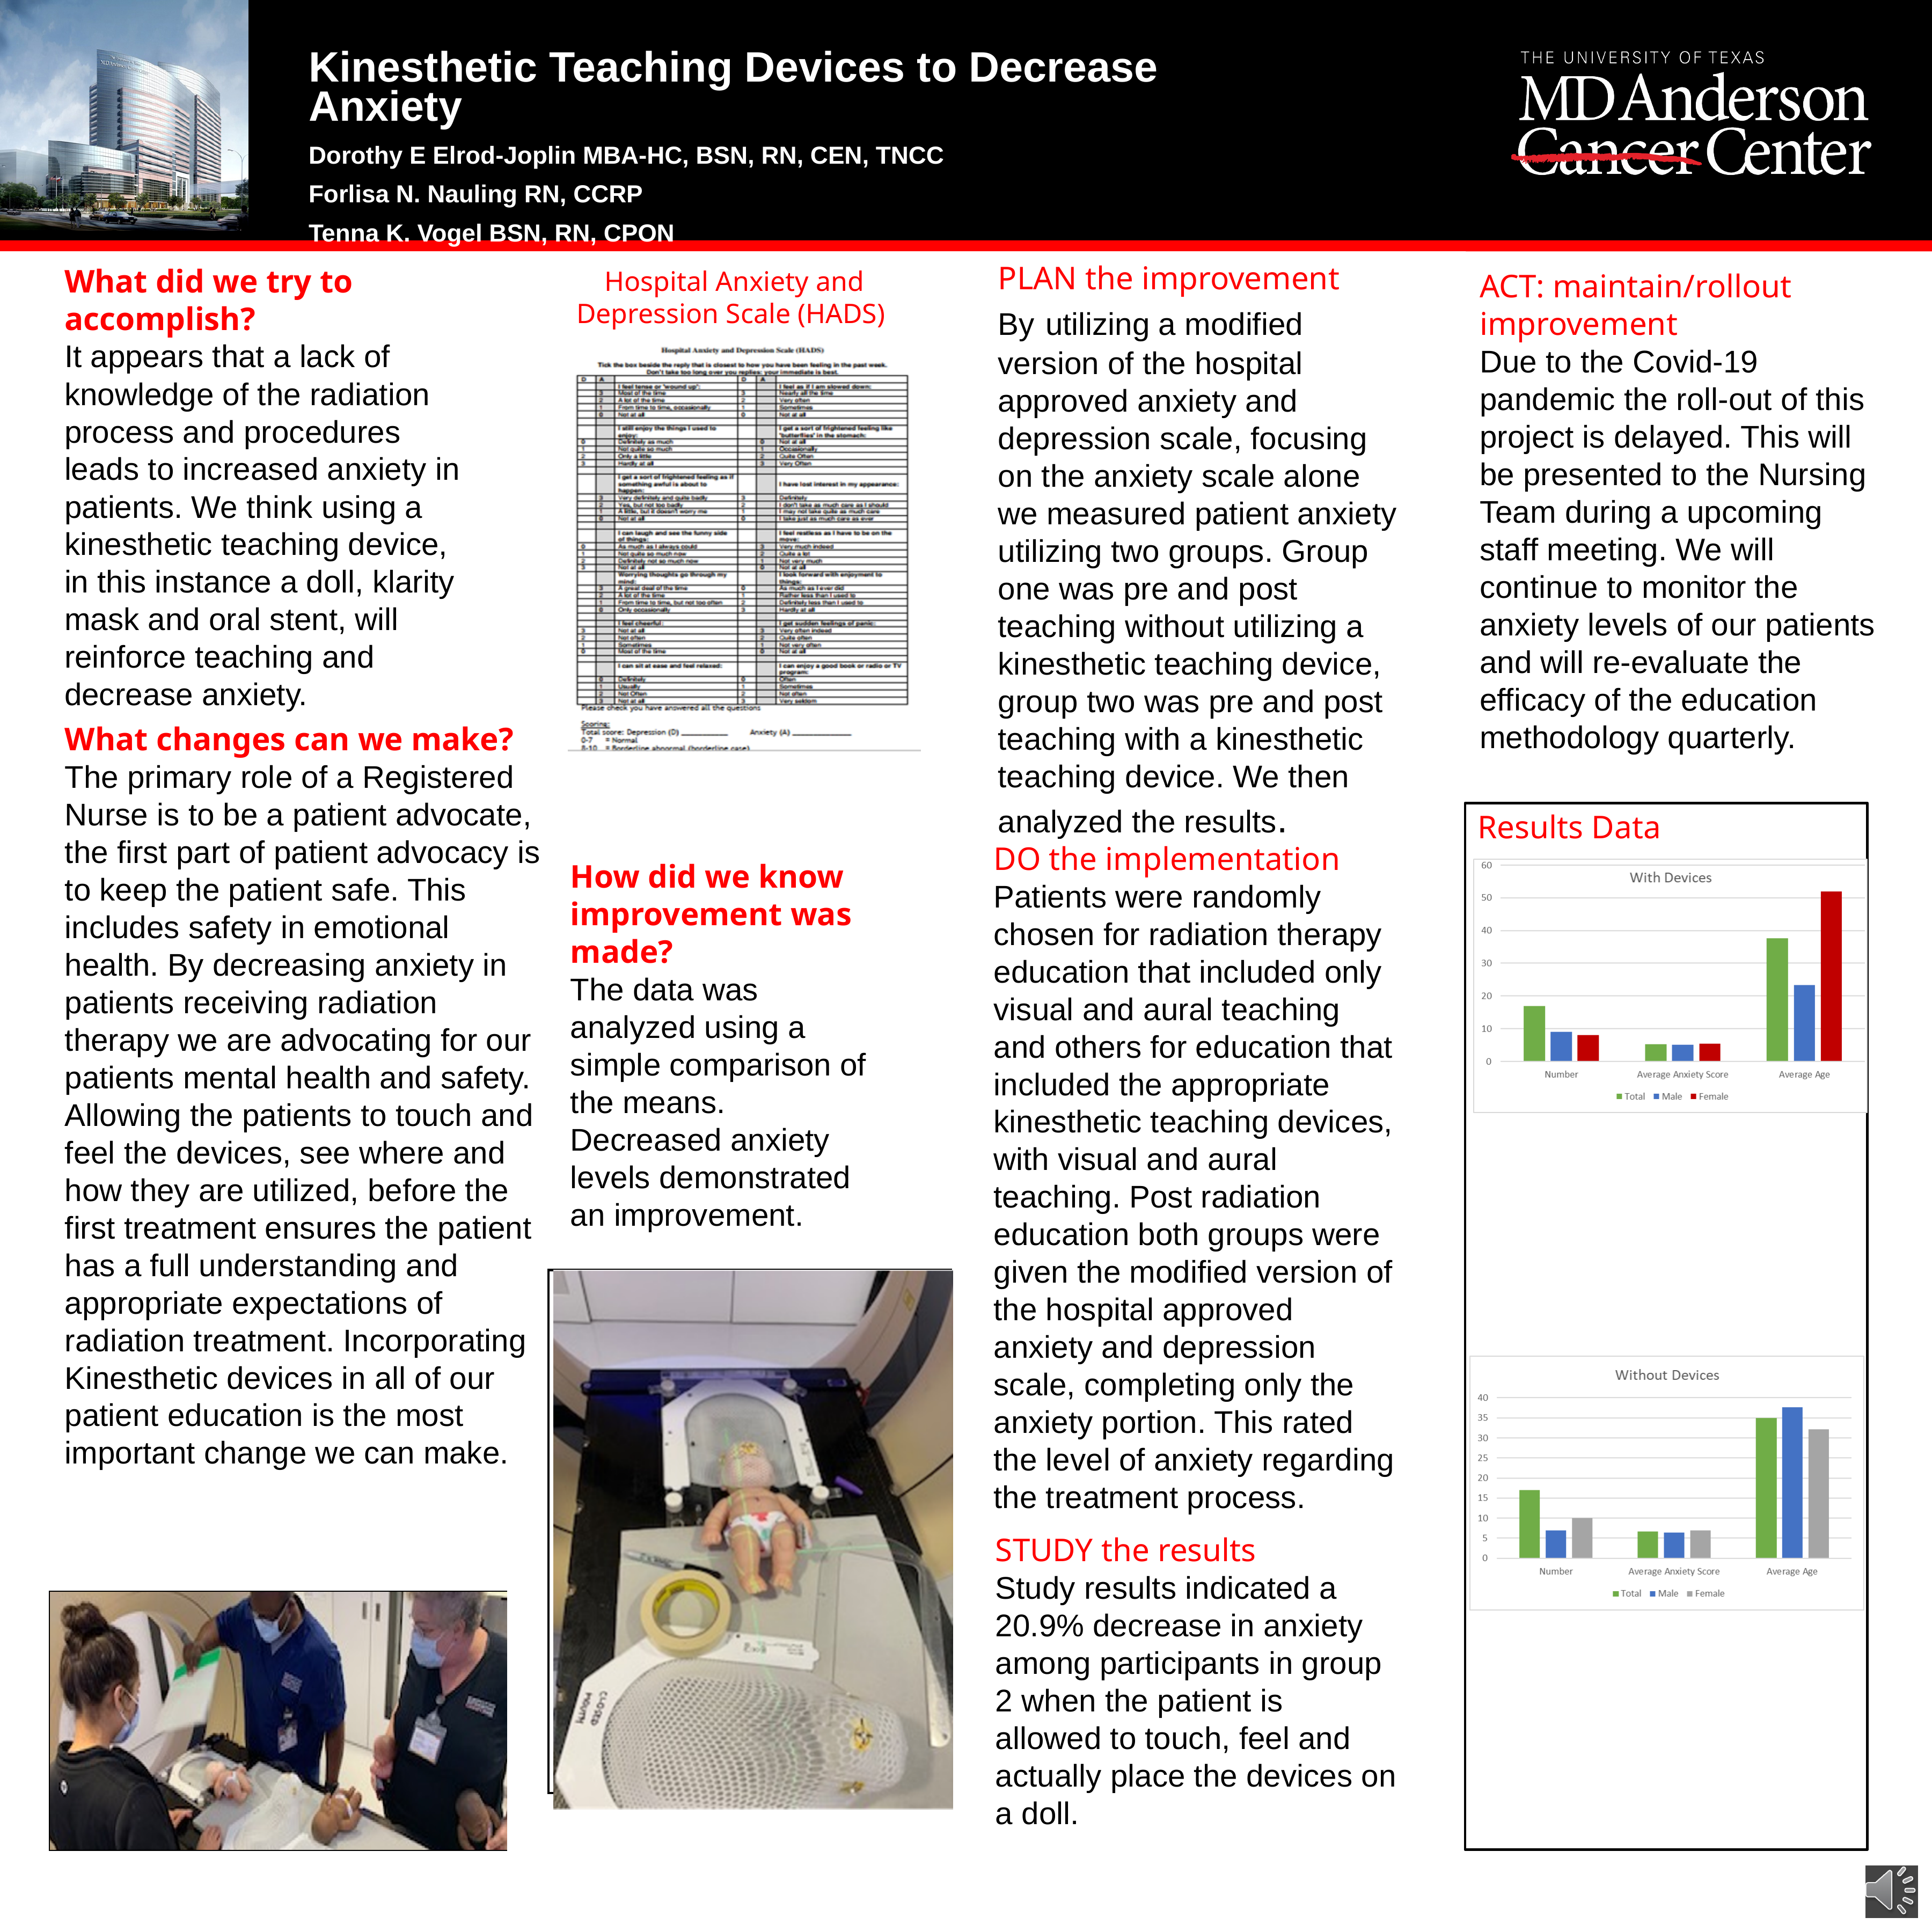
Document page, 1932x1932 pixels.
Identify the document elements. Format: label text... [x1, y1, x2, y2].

picture [1469, 1356, 1864, 1611]
picture [553, 1269, 953, 1810]
text_box [548, 1270, 552, 1794]
text_box Hospital Anxiety and Depression Scale (HADS) [531, 264, 938, 333]
text_box Results Data [1469, 803, 1883, 887]
text_box What did we try to accomplish? It appears that a lack of knowledge of the radiation process and procedures leads to increased anxiety in patients. We think using a kinesthetic teaching device, in this instance a doll, klarity mask and oral stent, will reinforce teaching and decrease anxiety. [64, 264, 467, 719]
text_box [0, 0, 1932, 258]
picture [1473, 859, 1868, 1113]
text_box How did we know improvement was made? The data was analyzed using a simple comparison of the means. Decreased anxiety levels demonstrated an improvement. [570, 856, 884, 1269]
text_box [1465, 803, 1868, 1850]
picture [49, 1591, 507, 1850]
picture [1864, 1864, 1919, 1919]
text_box DO the implementation Patients were randomly chosen for radiation therapy education that included only visual and aural teaching and others for education that included the appropriate kinesthetic teaching devices, with visual and aural teaching. Post radiation education both groups were given the modified version of the hospital approved anxiety and depression scale, completing only the anxiety portion. This rated the level of anxiety regarding the treatment process. [993, 838, 1396, 1609]
text_box ACT: maintain/rollout improvement Due to the Covid-19 pandemic the roll-out of this project is delayed. This will be presented to the Nursing Team during a upcoming staff meeting. We will continue to monitor the anxiety levels of our patients and will re-evaluate the efficacy of the education methodology quarterly. [1480, 266, 1883, 802]
text_box PLAN the improvement By utilizing a modified version of the hospital approved anxiety and depression scale, focusing on the anxiety scale alone we measured patient anxiety utilizing two groups. Group one was pre and post teaching without utilizing a kinesthetic teaching device, group two was pre and post teaching with a kinesthetic teaching device. We then analyzed the results. [998, 264, 1401, 888]
text_box STUDY the results Study results indicated a 20.9% decrease in anxiety among participants in group 2 when the patient is allowed to touch, feel and actually place the devices on a doll. [995, 1530, 1398, 1831]
picture [568, 335, 921, 751]
text_box What changes can we make? The primary role of a Registered Nurse is to be a patient advocate, the first part of patient advocacy is to keep the patient safe. This includes safety in emotional health. By decreasing anxiety in patients receiving radiation therapy we are advocating for our patients mental health and safety. Allowing the patients to touch and feel the devices, see where and how they are utilized, before the first treatment ensures the patient has a full understanding and appropriate expectations of radiation treatment. Incorporating Kinesthetic devices in all of our patient education is the most important change we can make. [64, 719, 547, 1508]
picture [0, 0, 248, 231]
